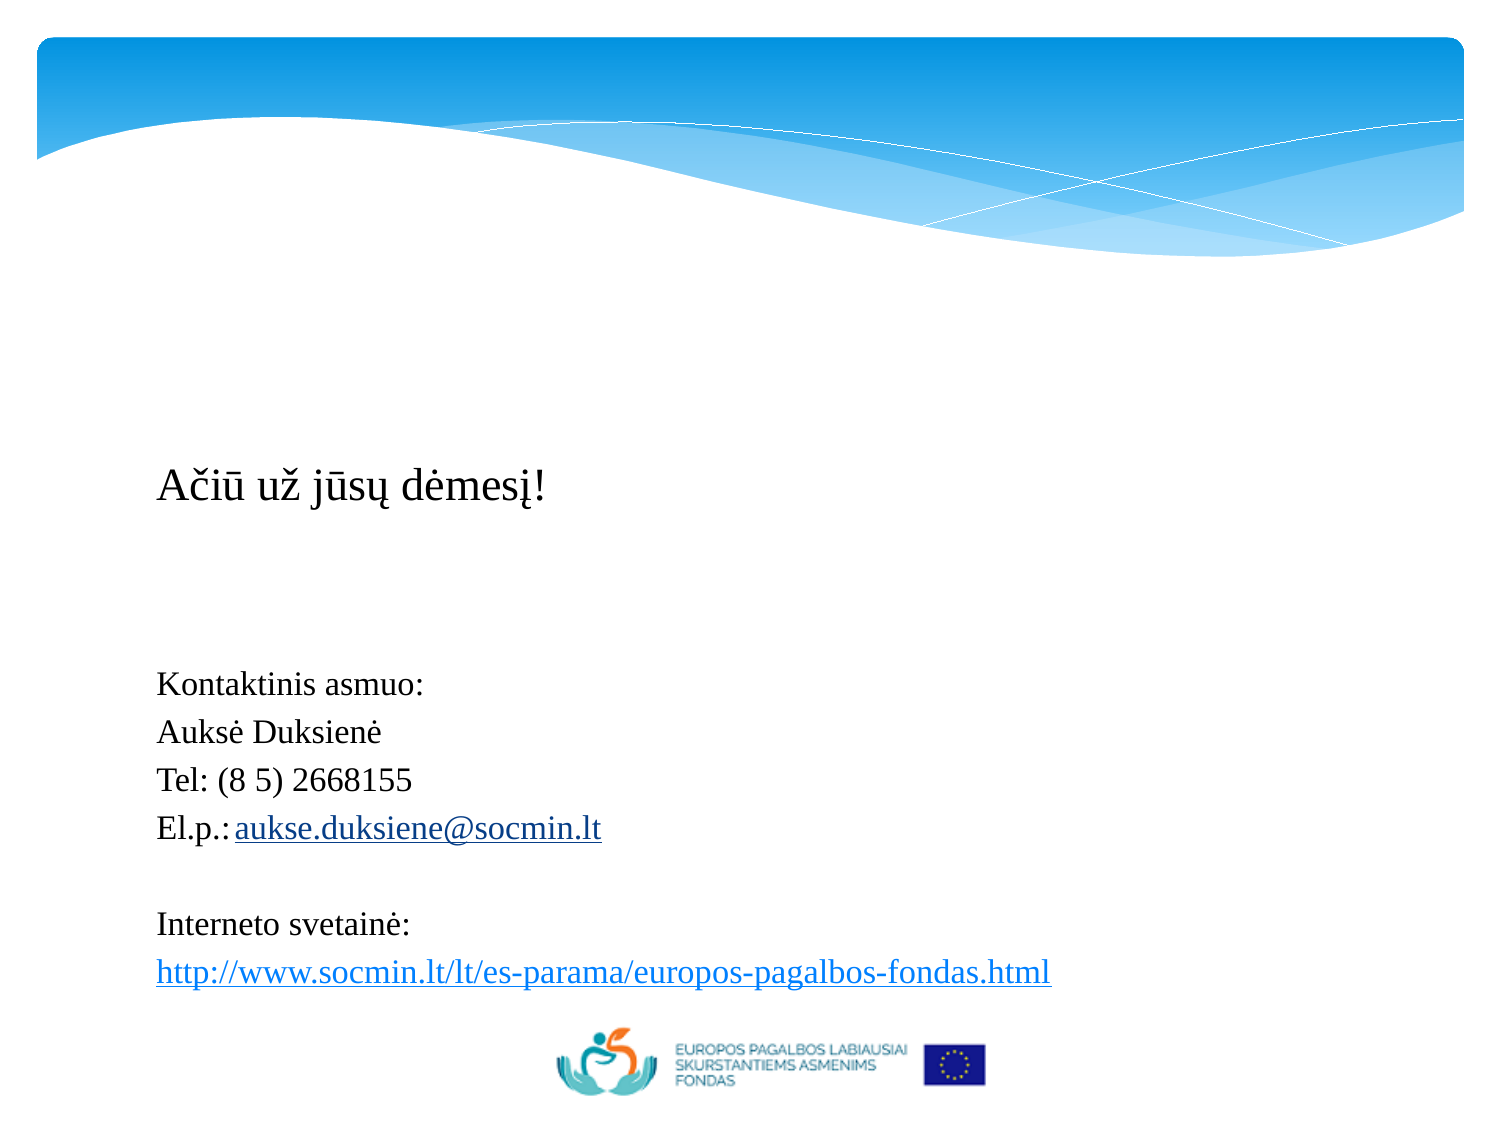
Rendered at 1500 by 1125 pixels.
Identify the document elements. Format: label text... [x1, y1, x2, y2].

list Ačiū už jūsų dėmesį! Kontaktinis asmuo: Auksė Duksienė Tel: (8 5) 2668155 El.p.: aukse.duksiene@socmin.lt Interneto svetainė: http://www.socmin.lt/lt/es-parama/europos-pagalbos-fondas.html [123, 156, 1340, 1018]
picture [548, 1017, 997, 1107]
